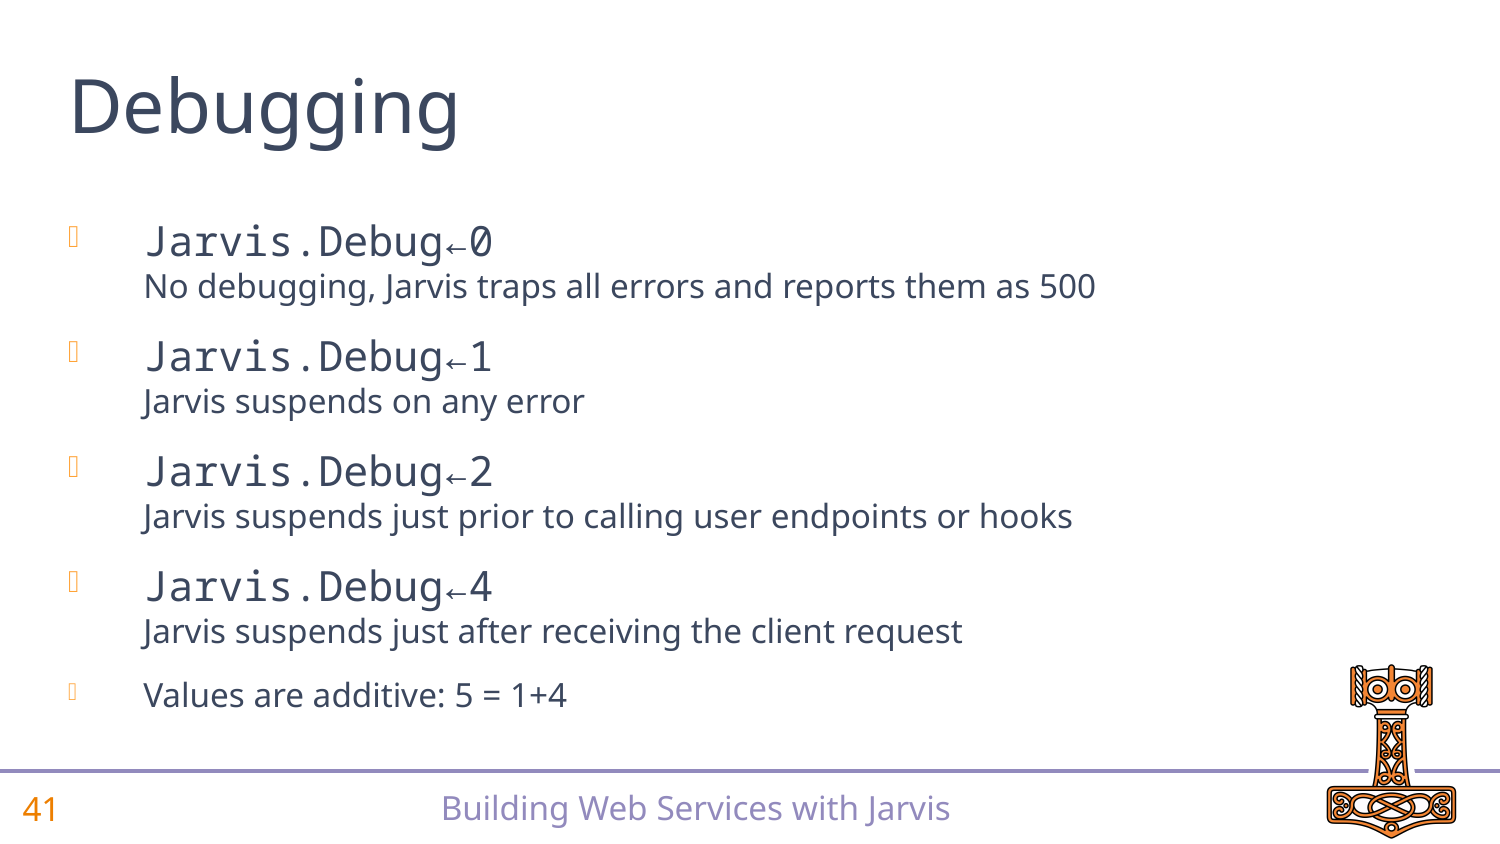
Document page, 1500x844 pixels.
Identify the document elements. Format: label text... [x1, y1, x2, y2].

title Debugging [53, 43, 1203, 157]
list Jarvis.Debug←0 No debugging, Jarvis traps all errors and reports them as 500 Jarvis.Debug←1 Jarvis suspends on any error Jarvis.Debug←2 Jarvis suspends just prior to calling user endpoints or hooks Jarvis.Debug←4 Jarvis suspends just after receiving the client request Values are additive: 5 = 1+4 [53, 207, 1447, 740]
picture [1320, 655, 1461, 844]
